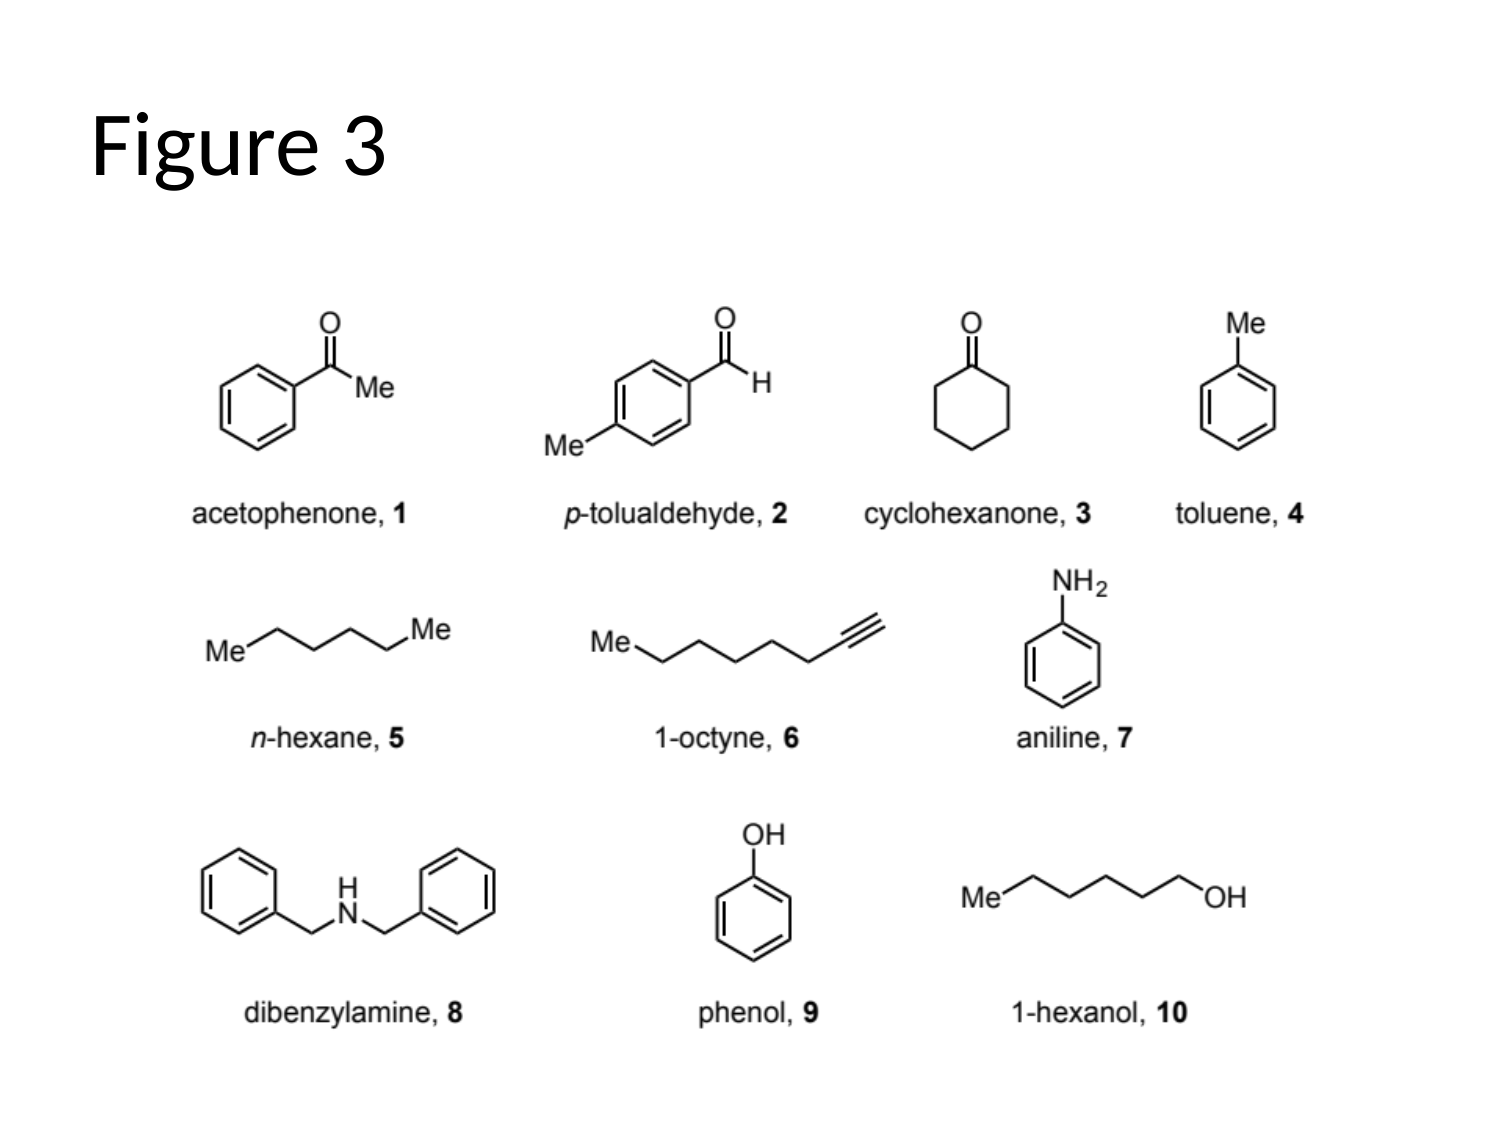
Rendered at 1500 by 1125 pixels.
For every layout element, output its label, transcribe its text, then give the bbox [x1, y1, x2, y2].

picture [189, 301, 1309, 1032]
title Figure 3 [75, 45, 1425, 233]
